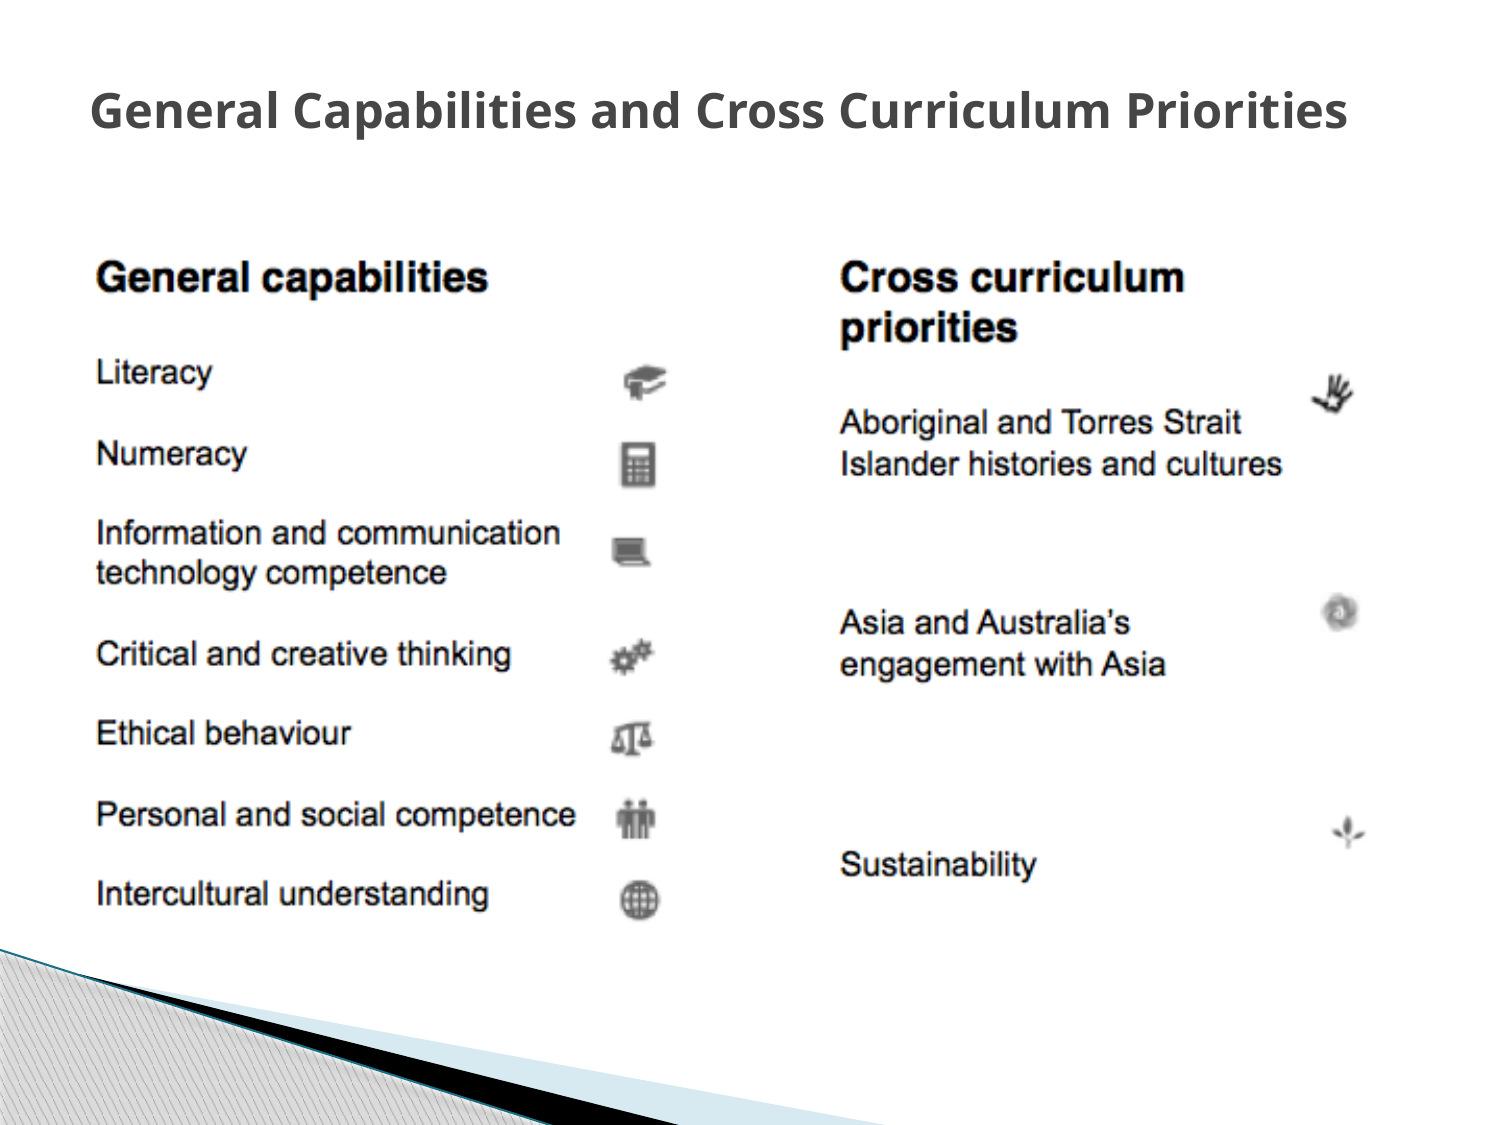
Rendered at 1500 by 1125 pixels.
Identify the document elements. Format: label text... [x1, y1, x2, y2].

title General Capabilities and Cross Curriculum Priorities [75, 45, 1425, 232]
picture [72, 232, 1426, 935]
